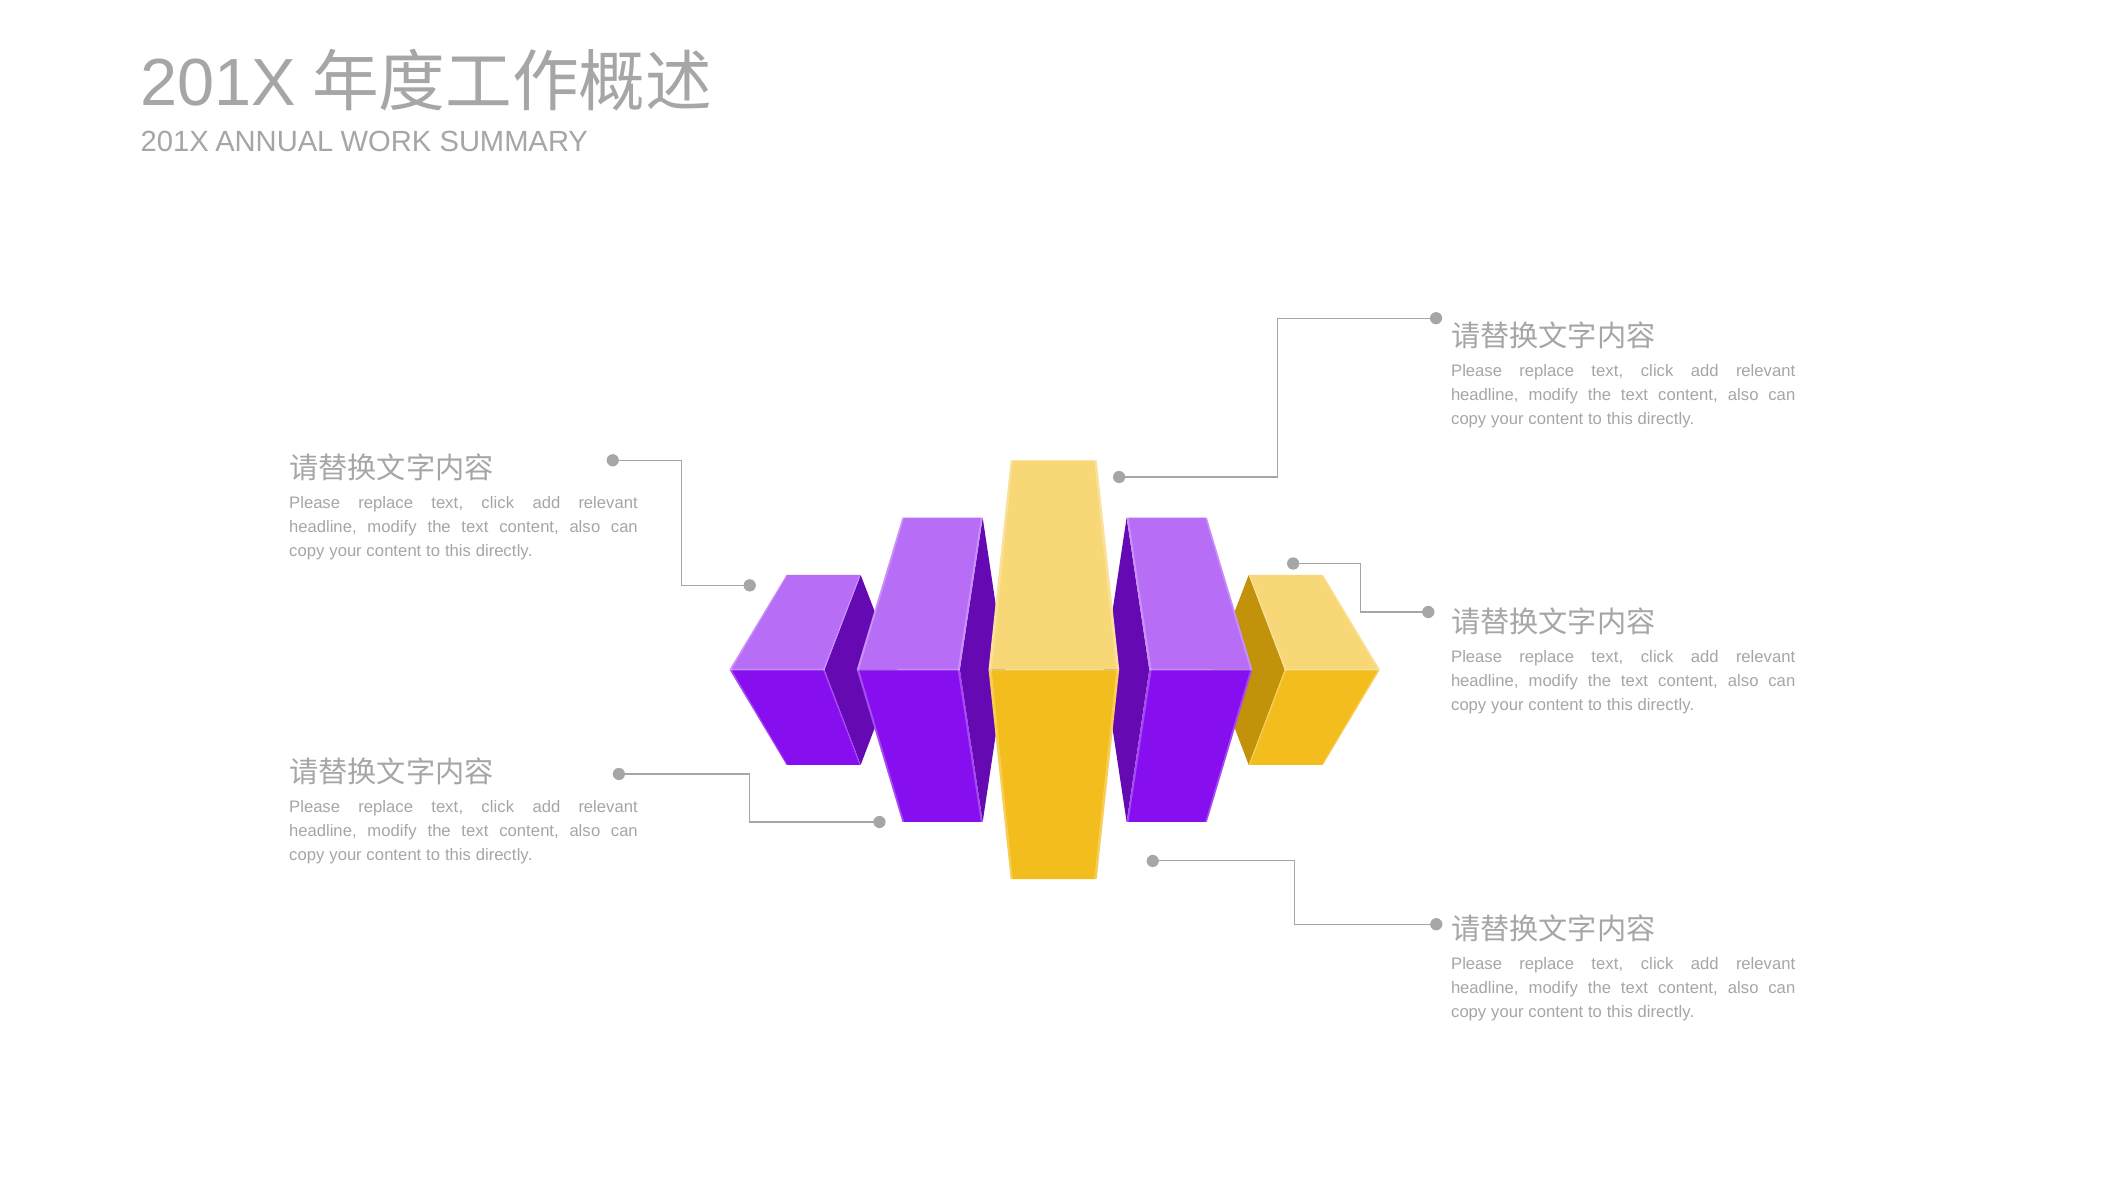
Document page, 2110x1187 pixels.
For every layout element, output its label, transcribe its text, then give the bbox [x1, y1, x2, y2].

text_box 请替换文字内容 [1436, 302, 1682, 360]
text_box Please replace text, click add relevant headline, modify the text content, also can copy your content to this directly. [274, 785, 654, 872]
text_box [729, 460, 1380, 880]
text_box Please replace text, click add relevant headline, modify the text content, also can copy your content to this directly. [1436, 941, 1811, 1029]
text_box 201X ANNUAL WORK SUMMARY [140, 122, 602, 158]
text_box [1152, 860, 1437, 923]
text_box 请替换文字内容 [274, 434, 523, 492]
text_box Please replace text, click add relevant headline, modify the text content, also can copy your content to this directly. [1436, 634, 1811, 722]
text_box 请替换文字内容 [274, 739, 523, 796]
text_box 请替换文字内容 [1436, 588, 1682, 646]
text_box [1293, 563, 1429, 613]
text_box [1119, 318, 1437, 477]
text_box Please replace text, click add relevant headline, modify the text content, also can copy your content to this directly. [274, 480, 612, 567]
text_box 请替换文字内容 [1436, 895, 1682, 953]
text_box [618, 774, 880, 823]
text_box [612, 460, 750, 586]
text_box 201X年度工作概述 [140, 38, 789, 119]
text_box Please replace text, click add relevant headline, modify the text content, also can copy your content to this directly. [1437, 348, 1811, 436]
